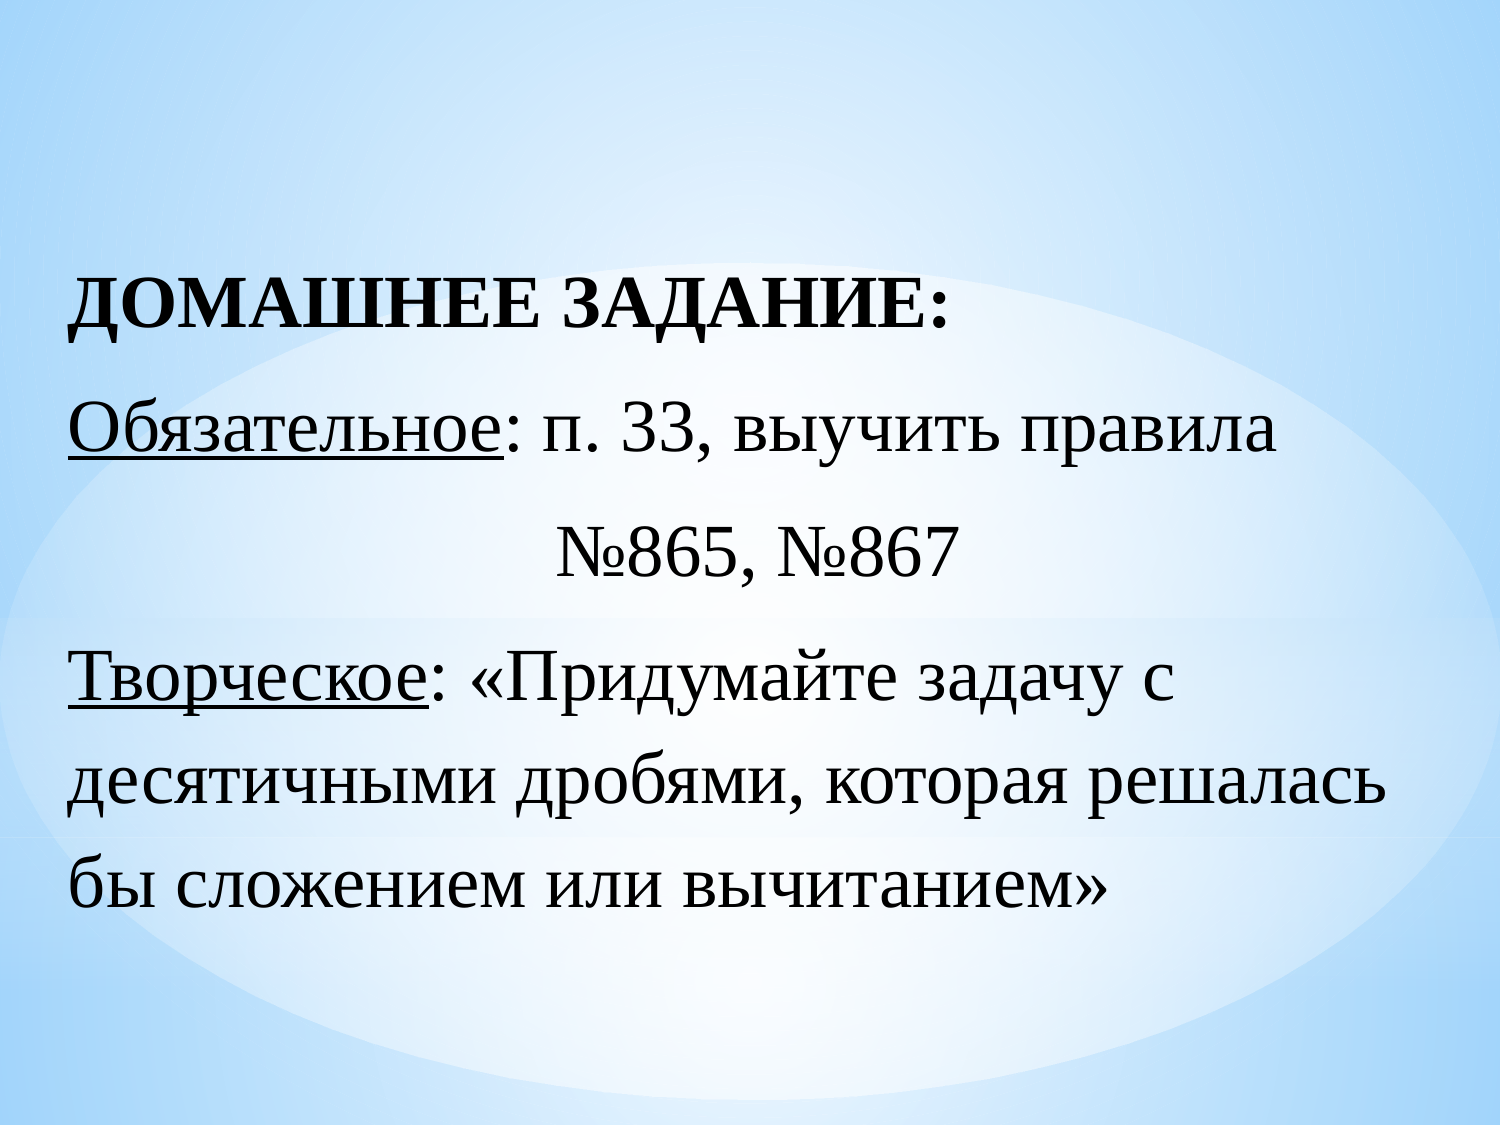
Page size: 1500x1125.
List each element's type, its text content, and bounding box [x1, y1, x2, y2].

text_box ДОМАШНЕЕ ЗАДАНИЕ: Обязательное: п. 33, выучить правила №865, №867 Творческое: «Придумайте задачу с десятичными дробями, которая решалась бы сложением или вычитанием» [53, 231, 1424, 1003]
